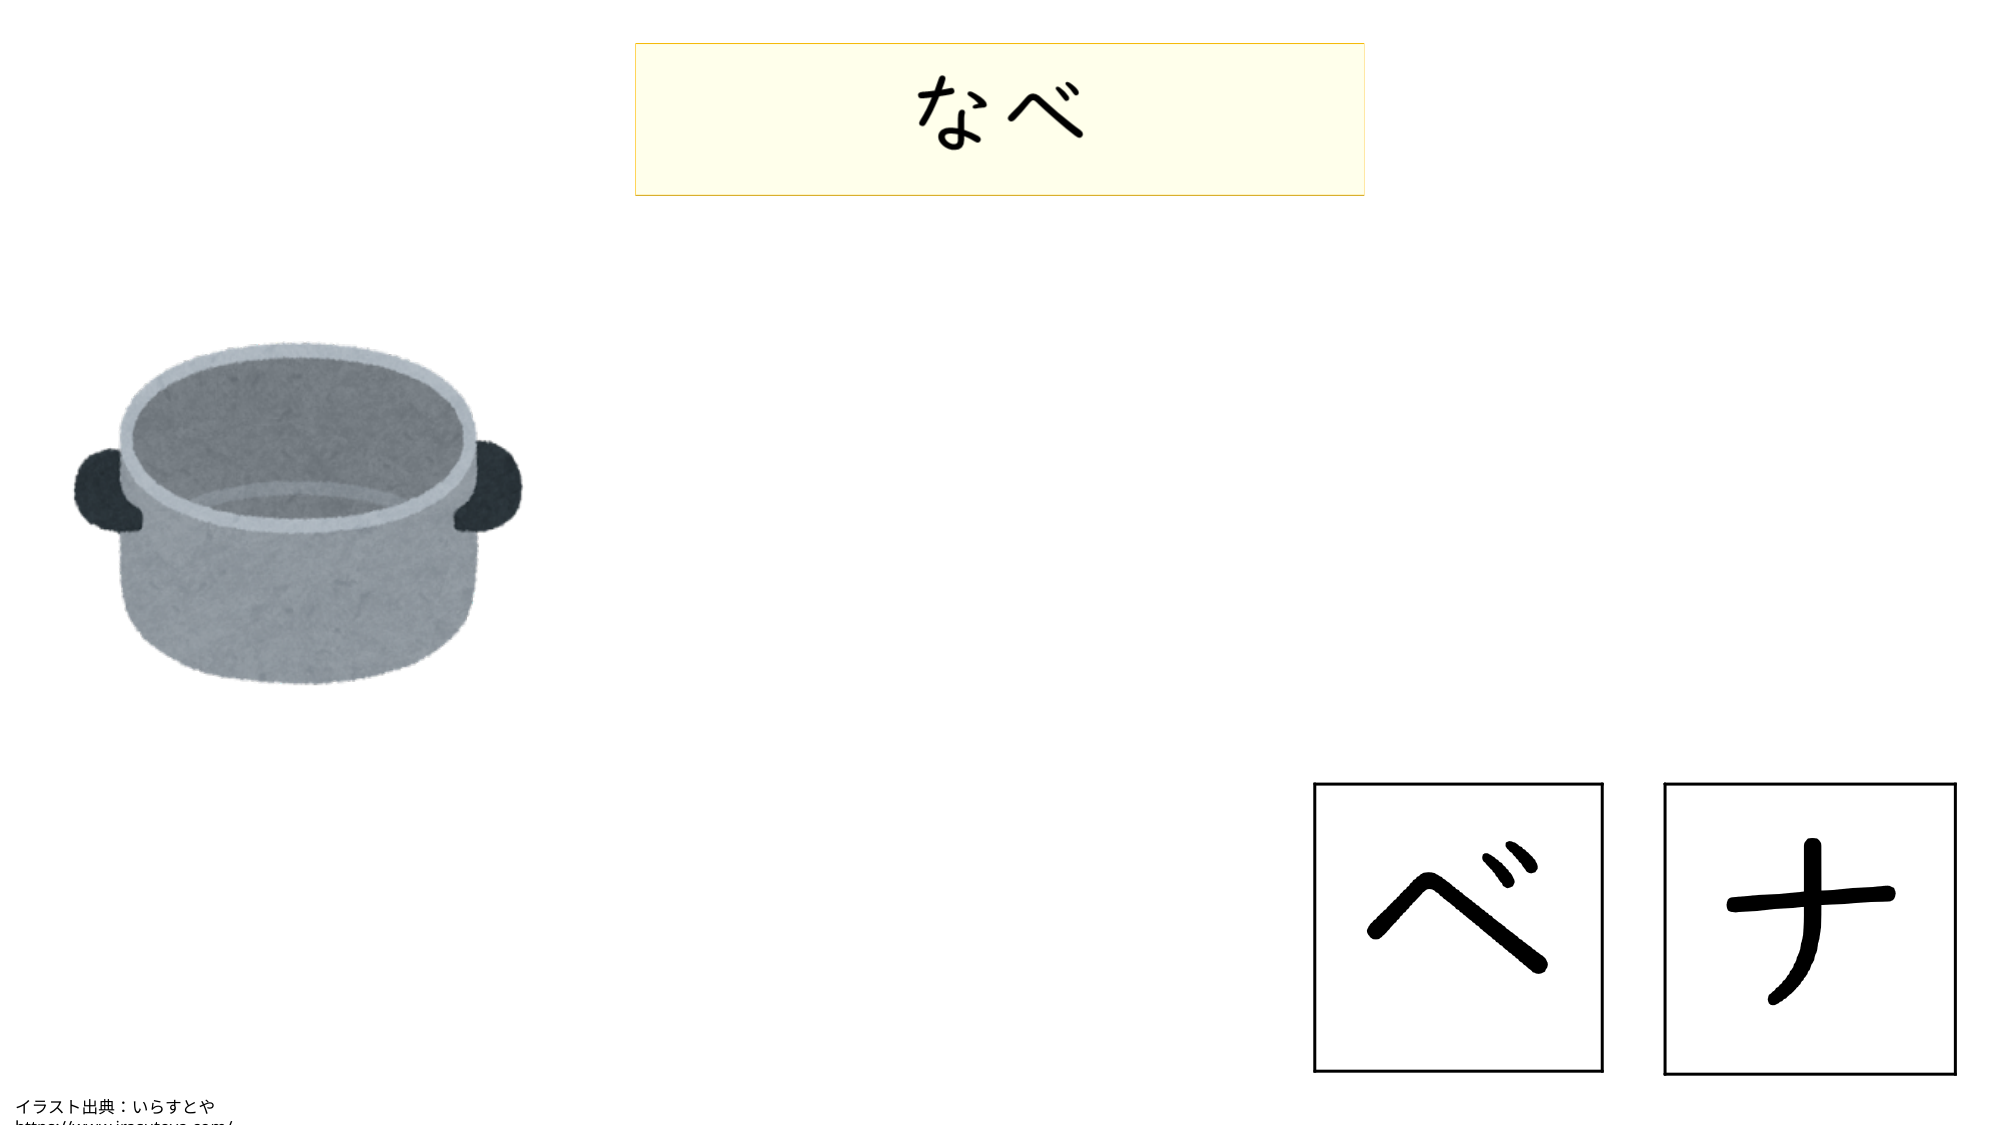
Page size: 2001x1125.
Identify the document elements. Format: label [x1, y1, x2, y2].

list [26, 319, 567, 703]
picture [635, 36, 1365, 205]
picture [1661, 780, 1957, 1078]
picture [1310, 780, 1605, 1075]
